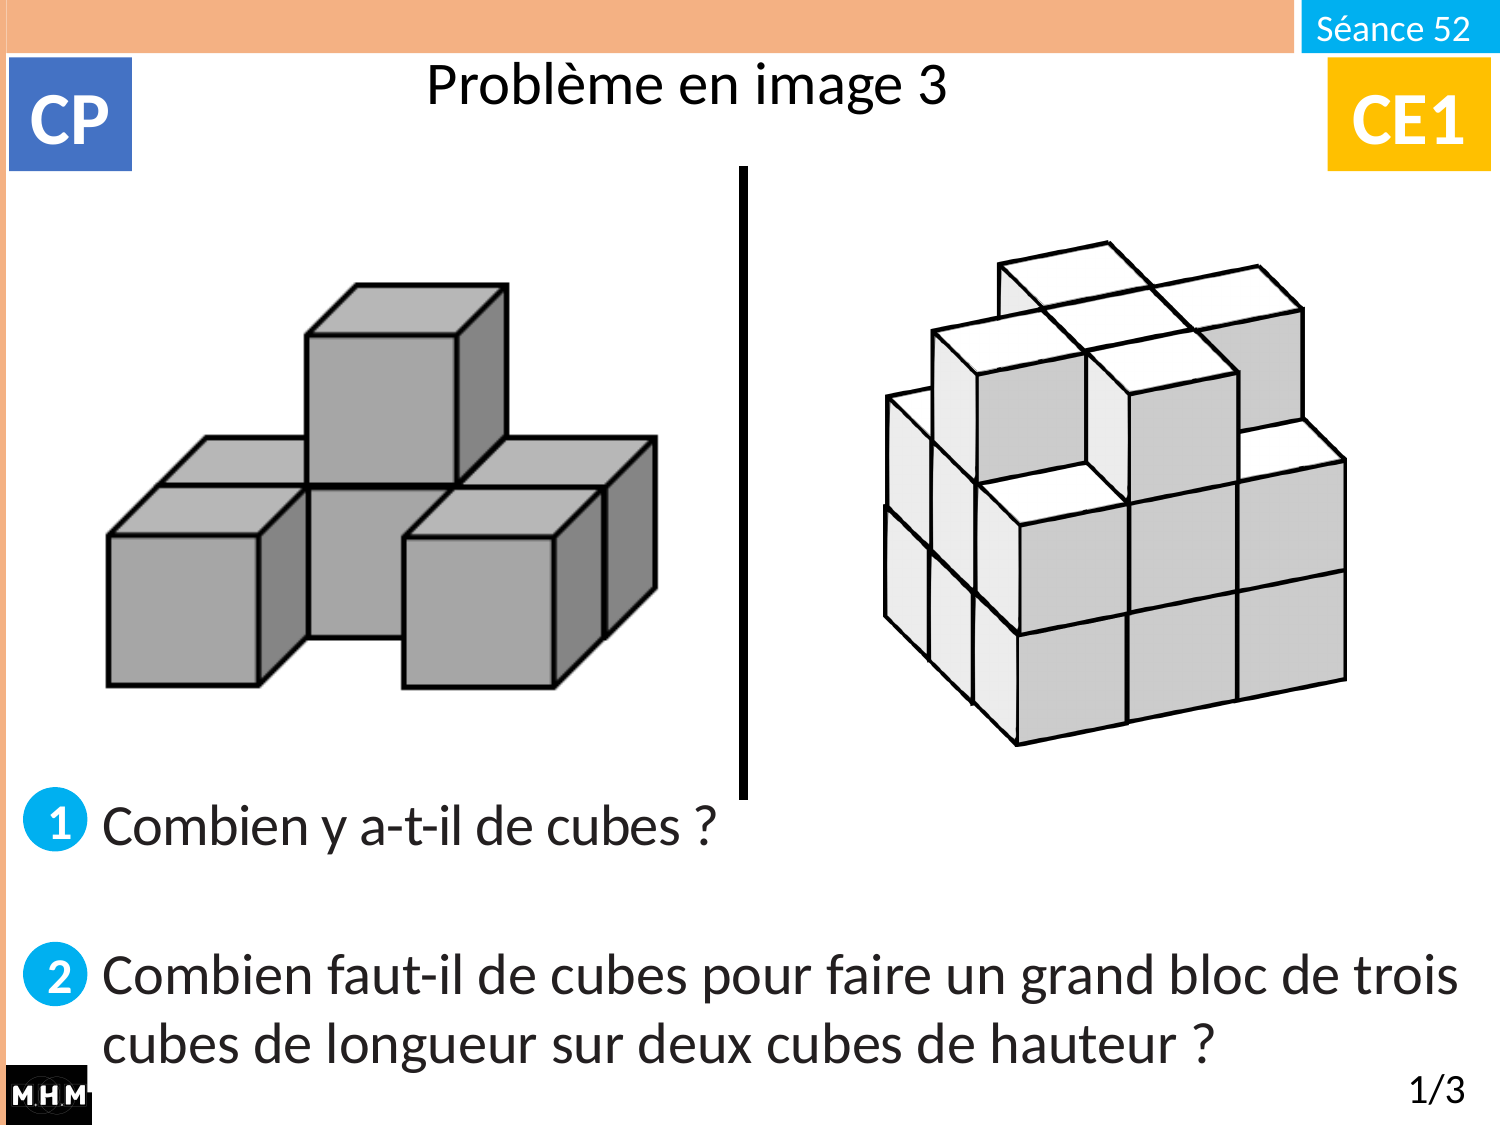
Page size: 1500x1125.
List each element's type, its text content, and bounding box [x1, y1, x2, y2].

picture [6, 1065, 92, 1125]
text_box 2 [21, 940, 89, 1008]
text_box Combien y a-t-il de cubes ? Combien faut-il de cubes pour faire un grand bloc de trois cubes de longueur sur deux cubes de hauteur ? [87, 779, 1486, 1093]
text_box CE1 [1327, 56, 1492, 172]
text_box CP [8, 56, 133, 172]
picture [86, 270, 684, 707]
picture [883, 240, 1347, 747]
text_box 1/3 [1359, 1060, 1500, 1121]
title Problème en image 3 [411, 0, 1500, 125]
text_box 1 [21, 786, 89, 853]
